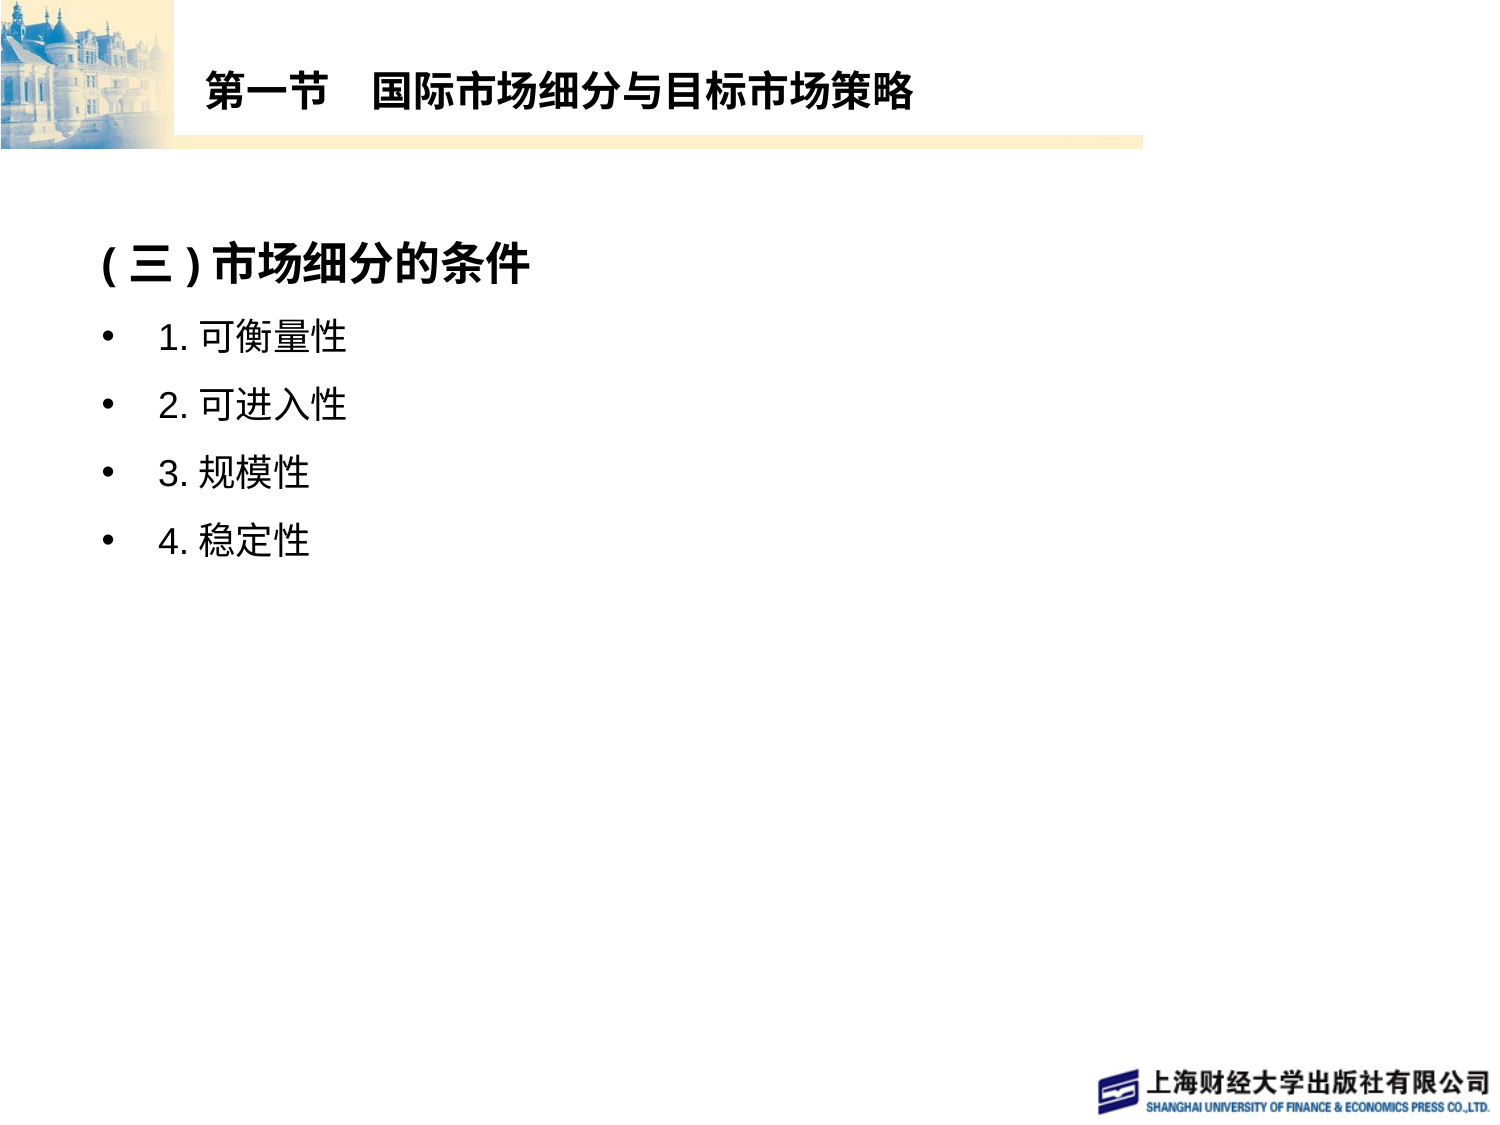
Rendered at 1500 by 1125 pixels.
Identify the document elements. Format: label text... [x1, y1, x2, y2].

picture [0, 0, 1143, 149]
picture [1097, 1065, 1494, 1120]
title 第一节 国际市场细分与目标市场策略 [189, 36, 1262, 143]
list (三)市场细分的条件 1.可衡量性 2.可进入性 3.规模性 4.稳定性 [86, 207, 1425, 1071]
